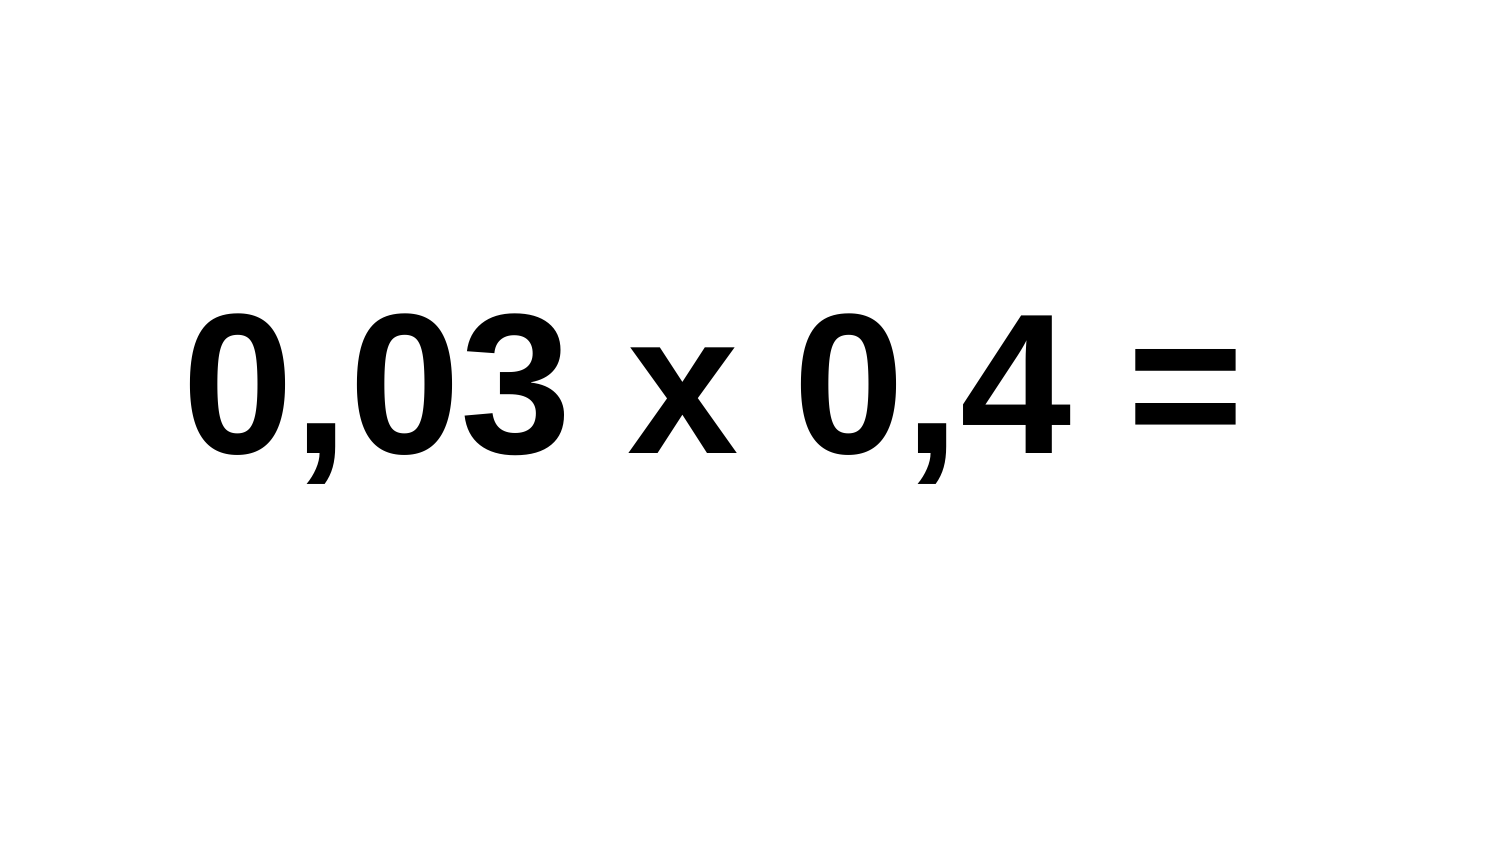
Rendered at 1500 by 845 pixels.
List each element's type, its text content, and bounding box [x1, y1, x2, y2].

text_box 0,03 x 0,4 = [112, 317, 1388, 509]
